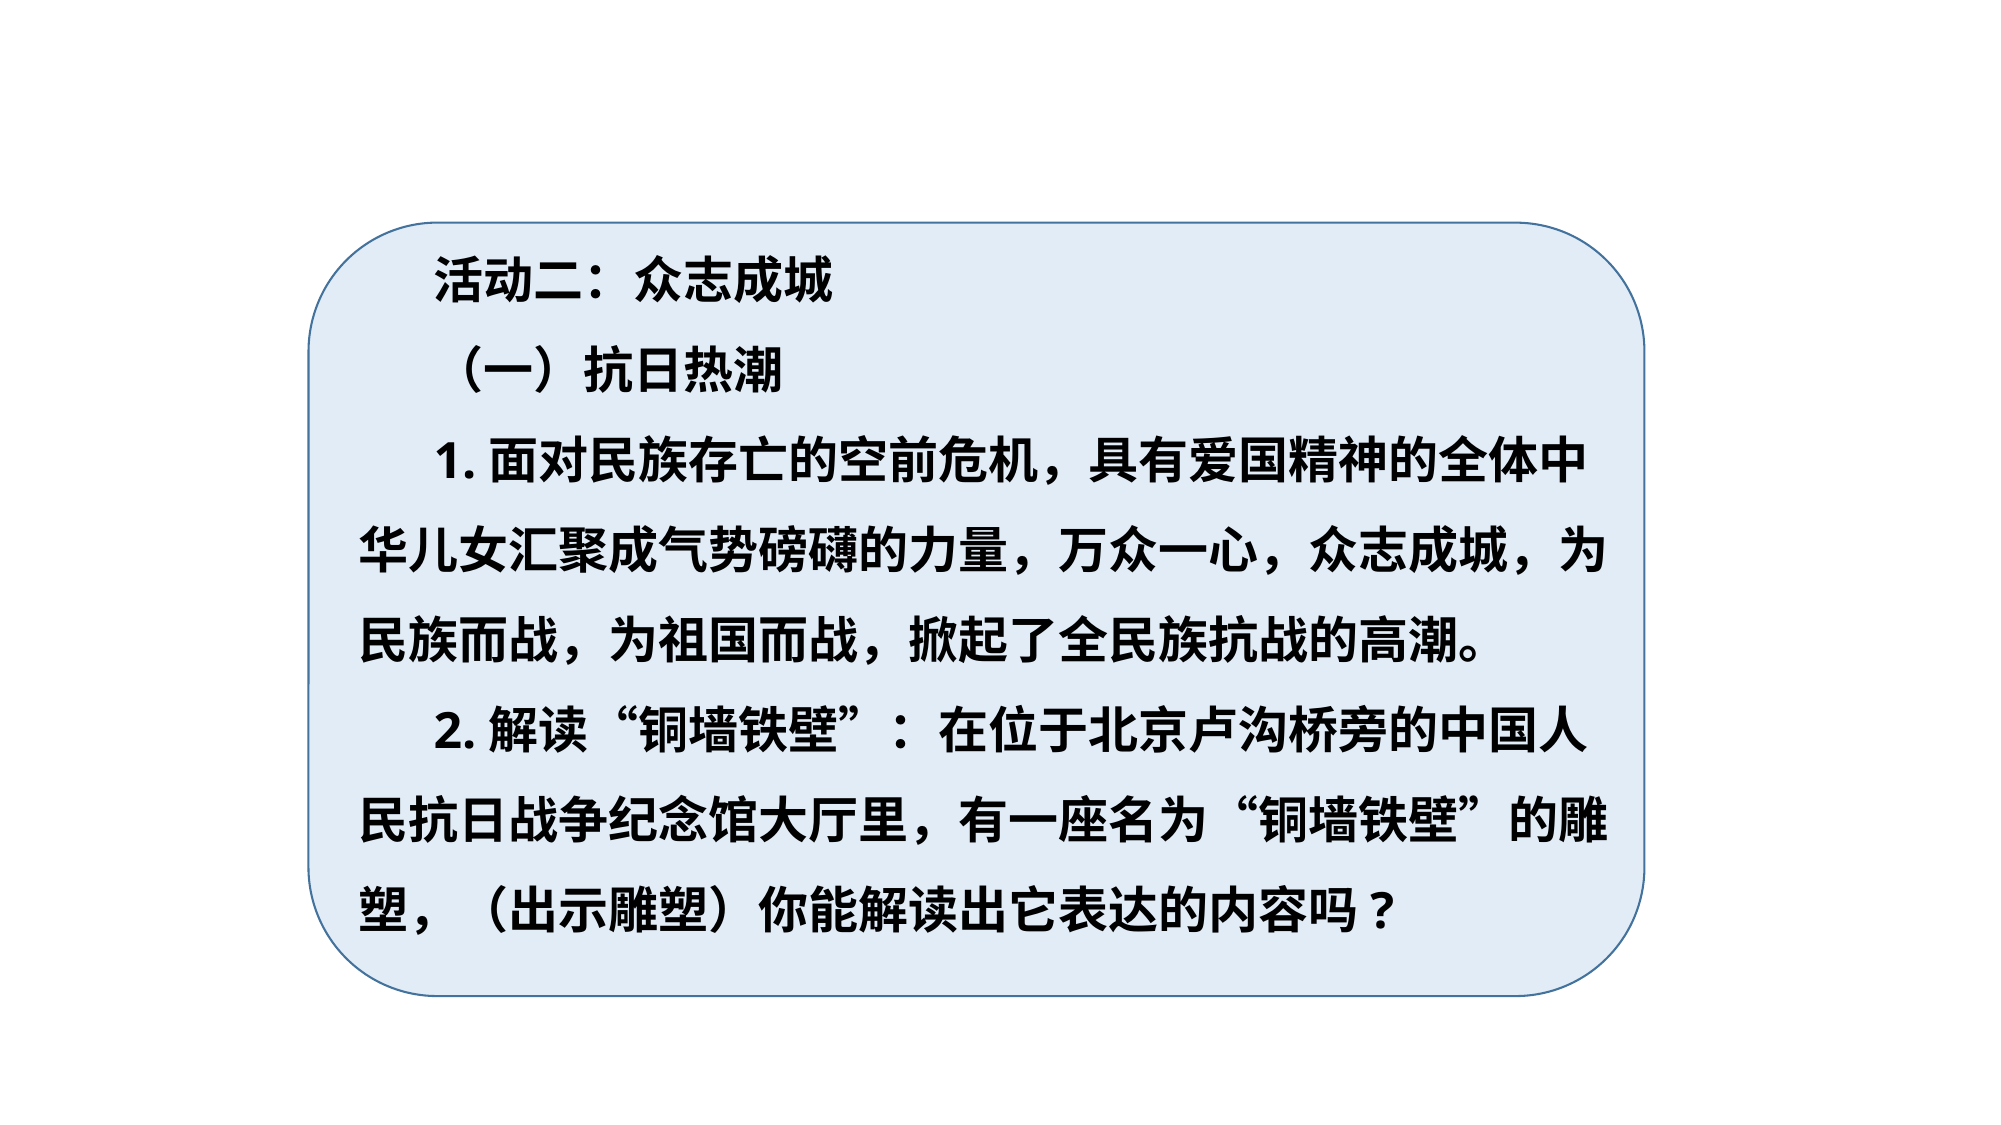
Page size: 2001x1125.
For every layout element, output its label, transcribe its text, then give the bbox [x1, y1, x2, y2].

text_box 活动二：众志成城 （一）抗日热潮 1.面对民族存亡的空前危机，具有爱国精神的全体中华儿女汇聚成气势磅礴的力量，万众一心，众志成城，为民族而战，为祖国而战，掀起了全民族抗战的高潮。 2.解读“铜墙铁壁”：在位于北京卢沟桥旁的中国人民抗日战争纪念馆大厅里，有一座名为“铜墙铁壁”的雕塑，（出示雕塑）你能解读出它表达的内容吗? [343, 210, 1645, 1036]
text_box [307, 262, 343, 957]
text_box [1645, 245, 1651, 411]
